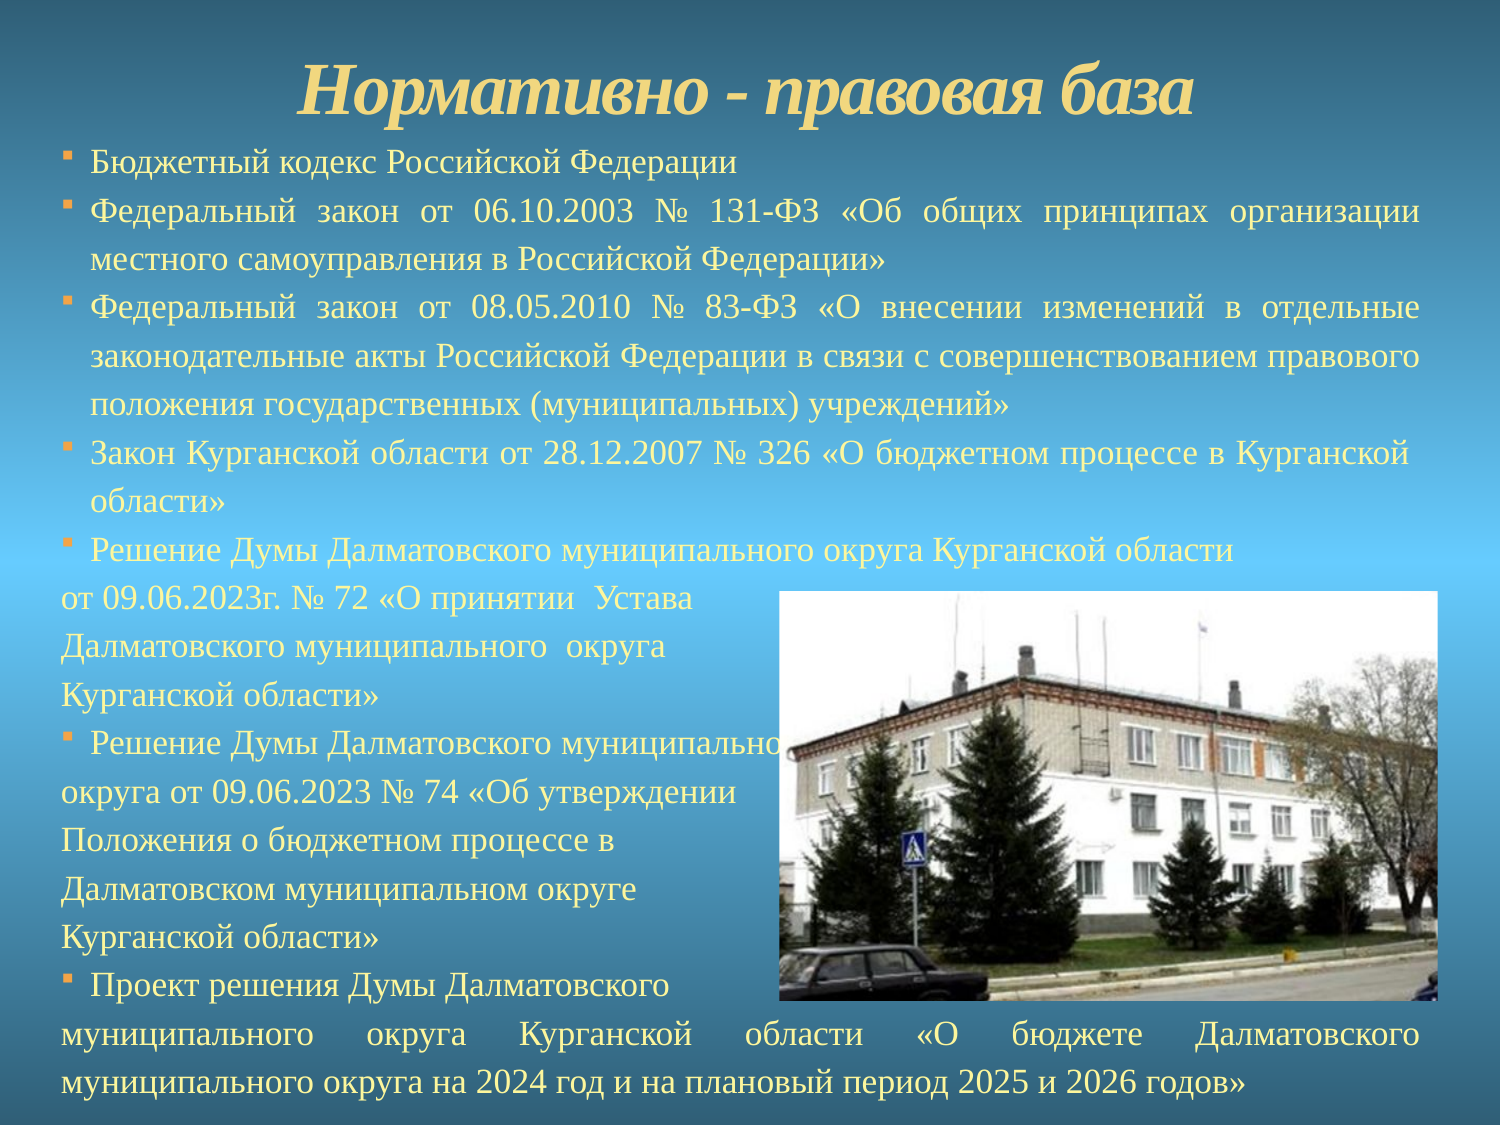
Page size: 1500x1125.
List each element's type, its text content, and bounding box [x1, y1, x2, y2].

list Бюджетный кодекс Российской Федерации Федеральный закон от 06.10.2003 № 131-ФЗ «Об общих принципах организации местного самоуправления в Российской Федерации» Федеральный закон от 08.05.2010 № 83-ФЗ «О внесении изменений в отдельные законодательные акты Российской Федерации в связи с совершенствованием правового положения государственных (муниципальных) учреждений» Закон Курганской области от 28.12.2007 № 326 «О бюджетном процессе в Курганской области» Решение Думы Далматовского муниципального округа Курганской области от 09.06.2023г. № 72 «О принятии Устава Далматовского муниципального округа Курганской области» Решение Думы Далматовского муниципального округа от 09.06.2023 № 74 «Об утверждении Положения о бюджетном процессе в Далматовском муниципальном округе Курганской области» Проект решения Думы Далматовского муниципального округа Курганской области «О бюджете Далматовского муниципального округа на 2024 год и на плановый период 2025 и 2026 годов» [45, 124, 1436, 1125]
picture [779, 591, 1438, 1001]
title Нормативно - правовая база [72, 1, 1423, 137]
